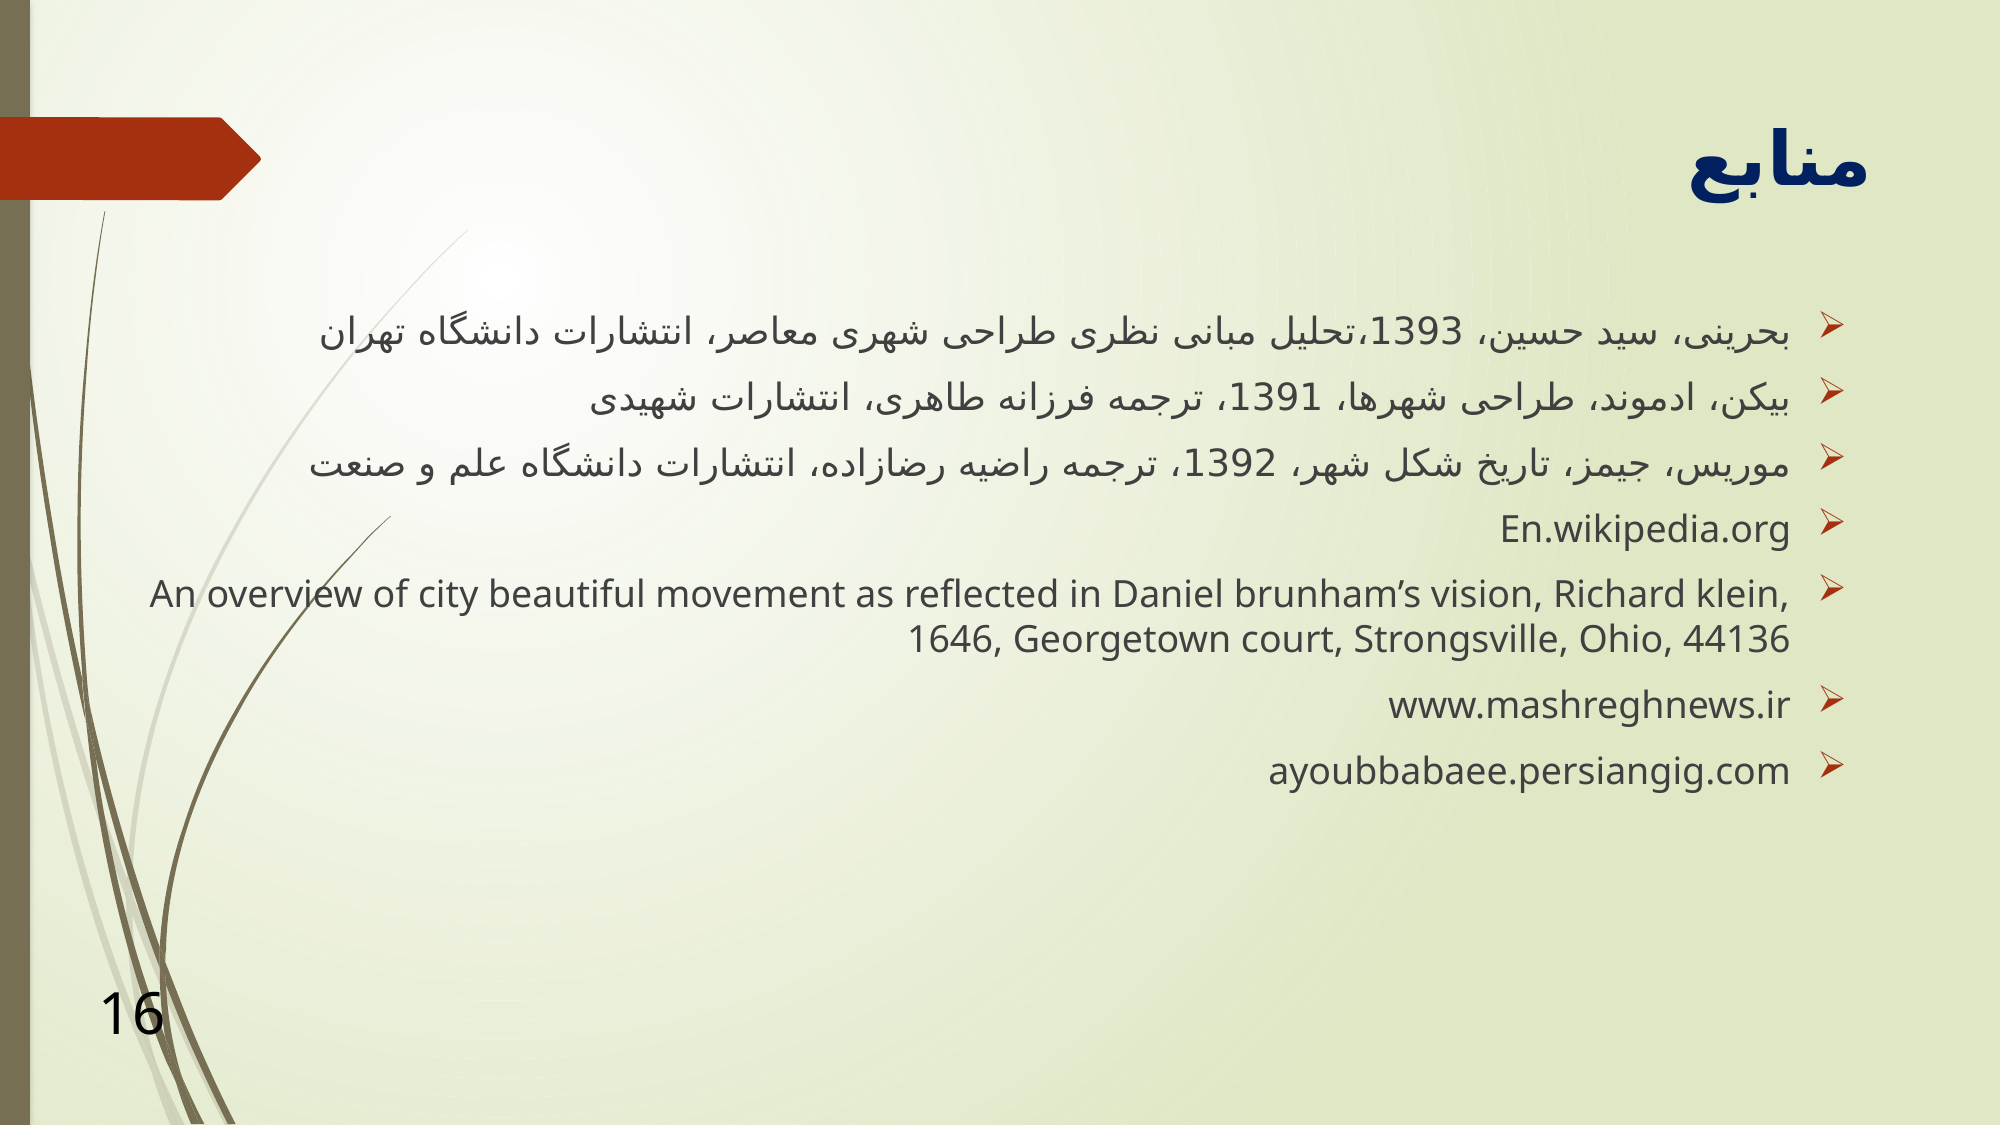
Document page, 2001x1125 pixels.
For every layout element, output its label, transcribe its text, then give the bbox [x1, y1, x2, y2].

text_box 16 [84, 968, 181, 1054]
list بحرینی، سید حسین، 1393،‌تحلیل مبانی نظری طراحی شهری معاصر، انتشارات دانشگاه تهران بیکن، ادموند، طراحی شهرها، 1391، ترجمه فرزانه طاهری، انتشارات شهیدی موریس، جیمز، تاریخ شکل شهر، 1392، ترجمه راضیه رضازاده، انتشارات دانشگاه علم و صنعت En.wikipedia.org An overview of city beautiful movement as reflected in Daniel brunham’s vision, Richard klein, 1646, Georgetown court, Strongsville, Ohio, 44136 www.mashreghnews.ir ayoubbabaee.persiangig.com [130, 299, 1863, 1072]
title منابع [425, 102, 1888, 313]
